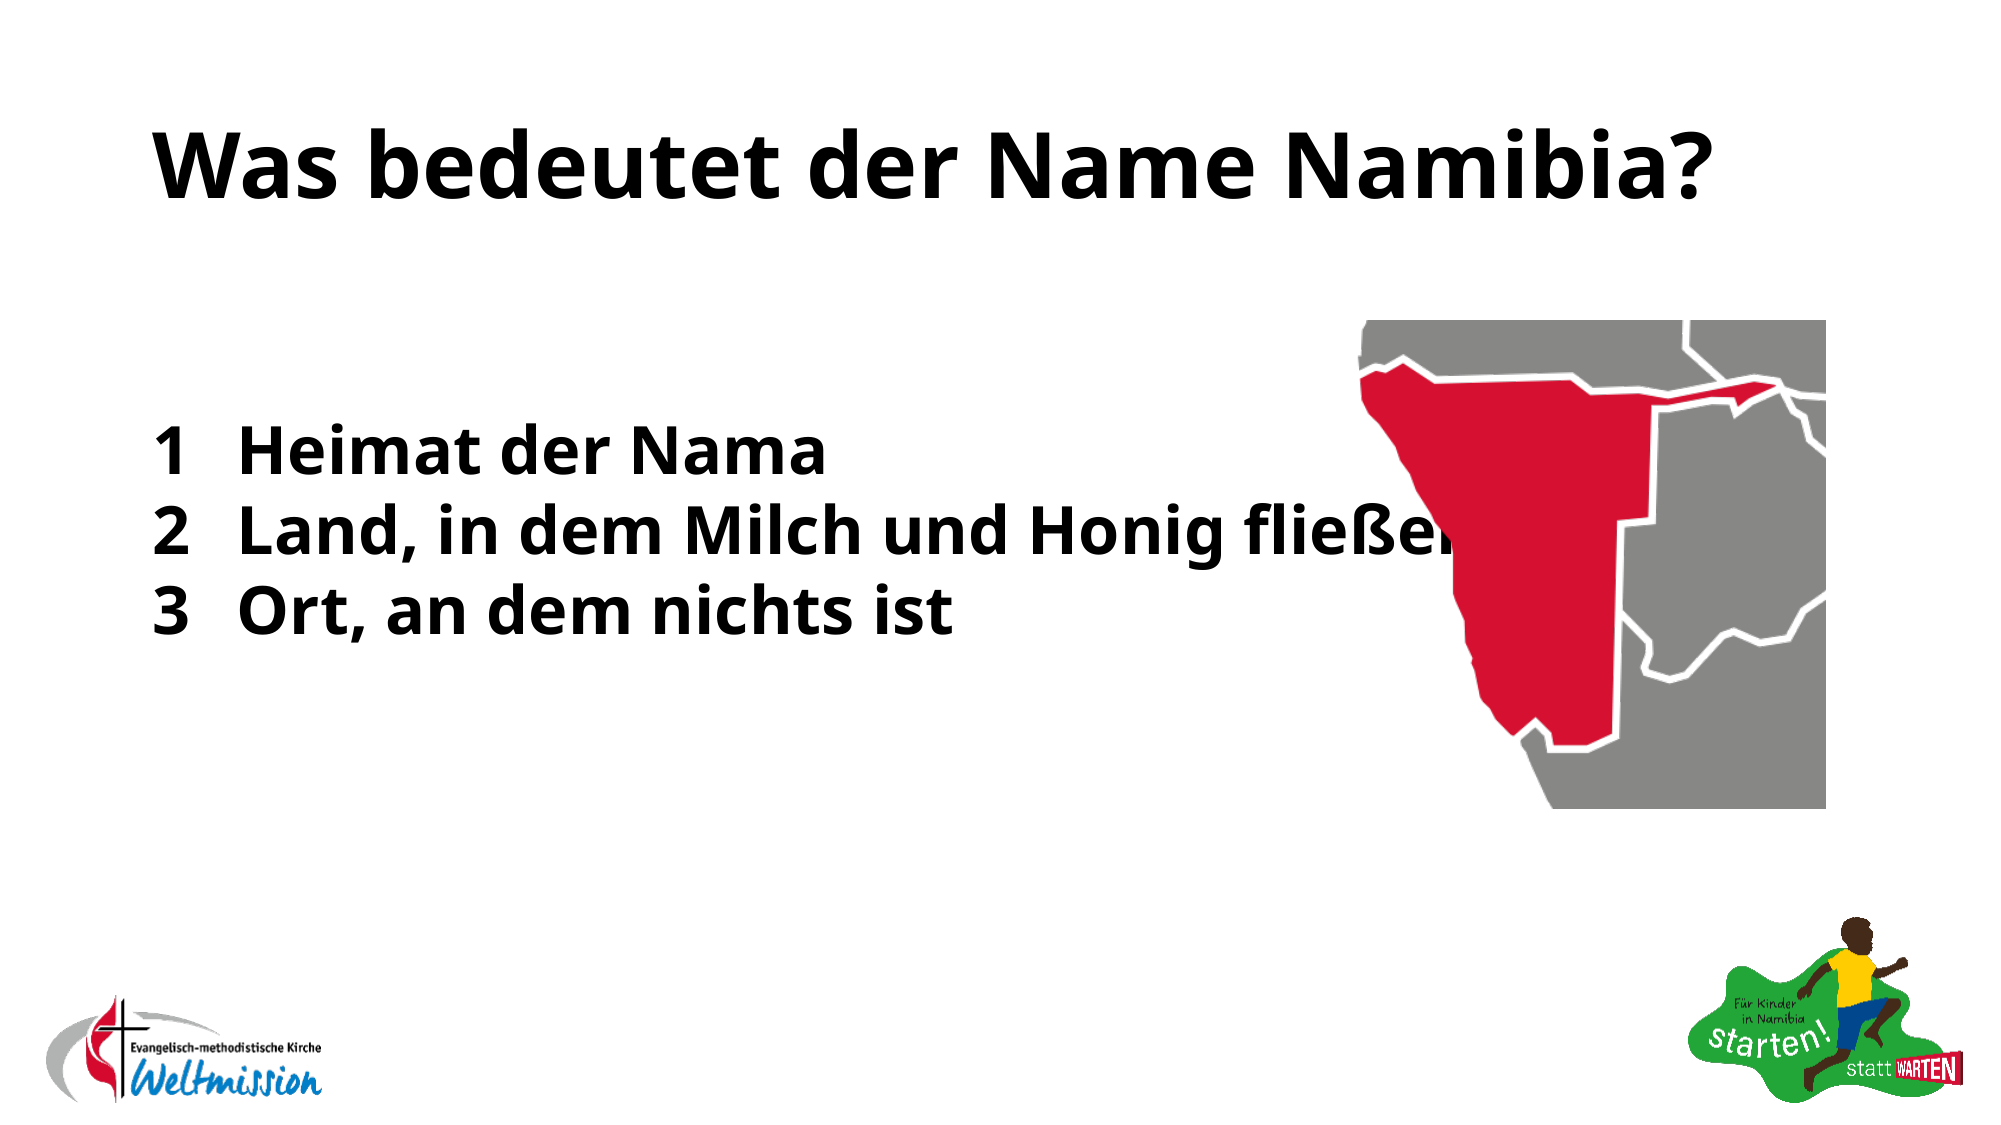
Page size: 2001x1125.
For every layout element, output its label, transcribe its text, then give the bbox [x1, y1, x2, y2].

picture [1688, 917, 1963, 1103]
picture [1326, 320, 1826, 809]
list Heimat der Nama Land, in dem Milch und Honig fließen Ort, an dem nichts ist [137, 320, 1559, 877]
title Was bedeutet der Name Namibia? [137, 59, 1863, 278]
picture [46, 995, 322, 1103]
